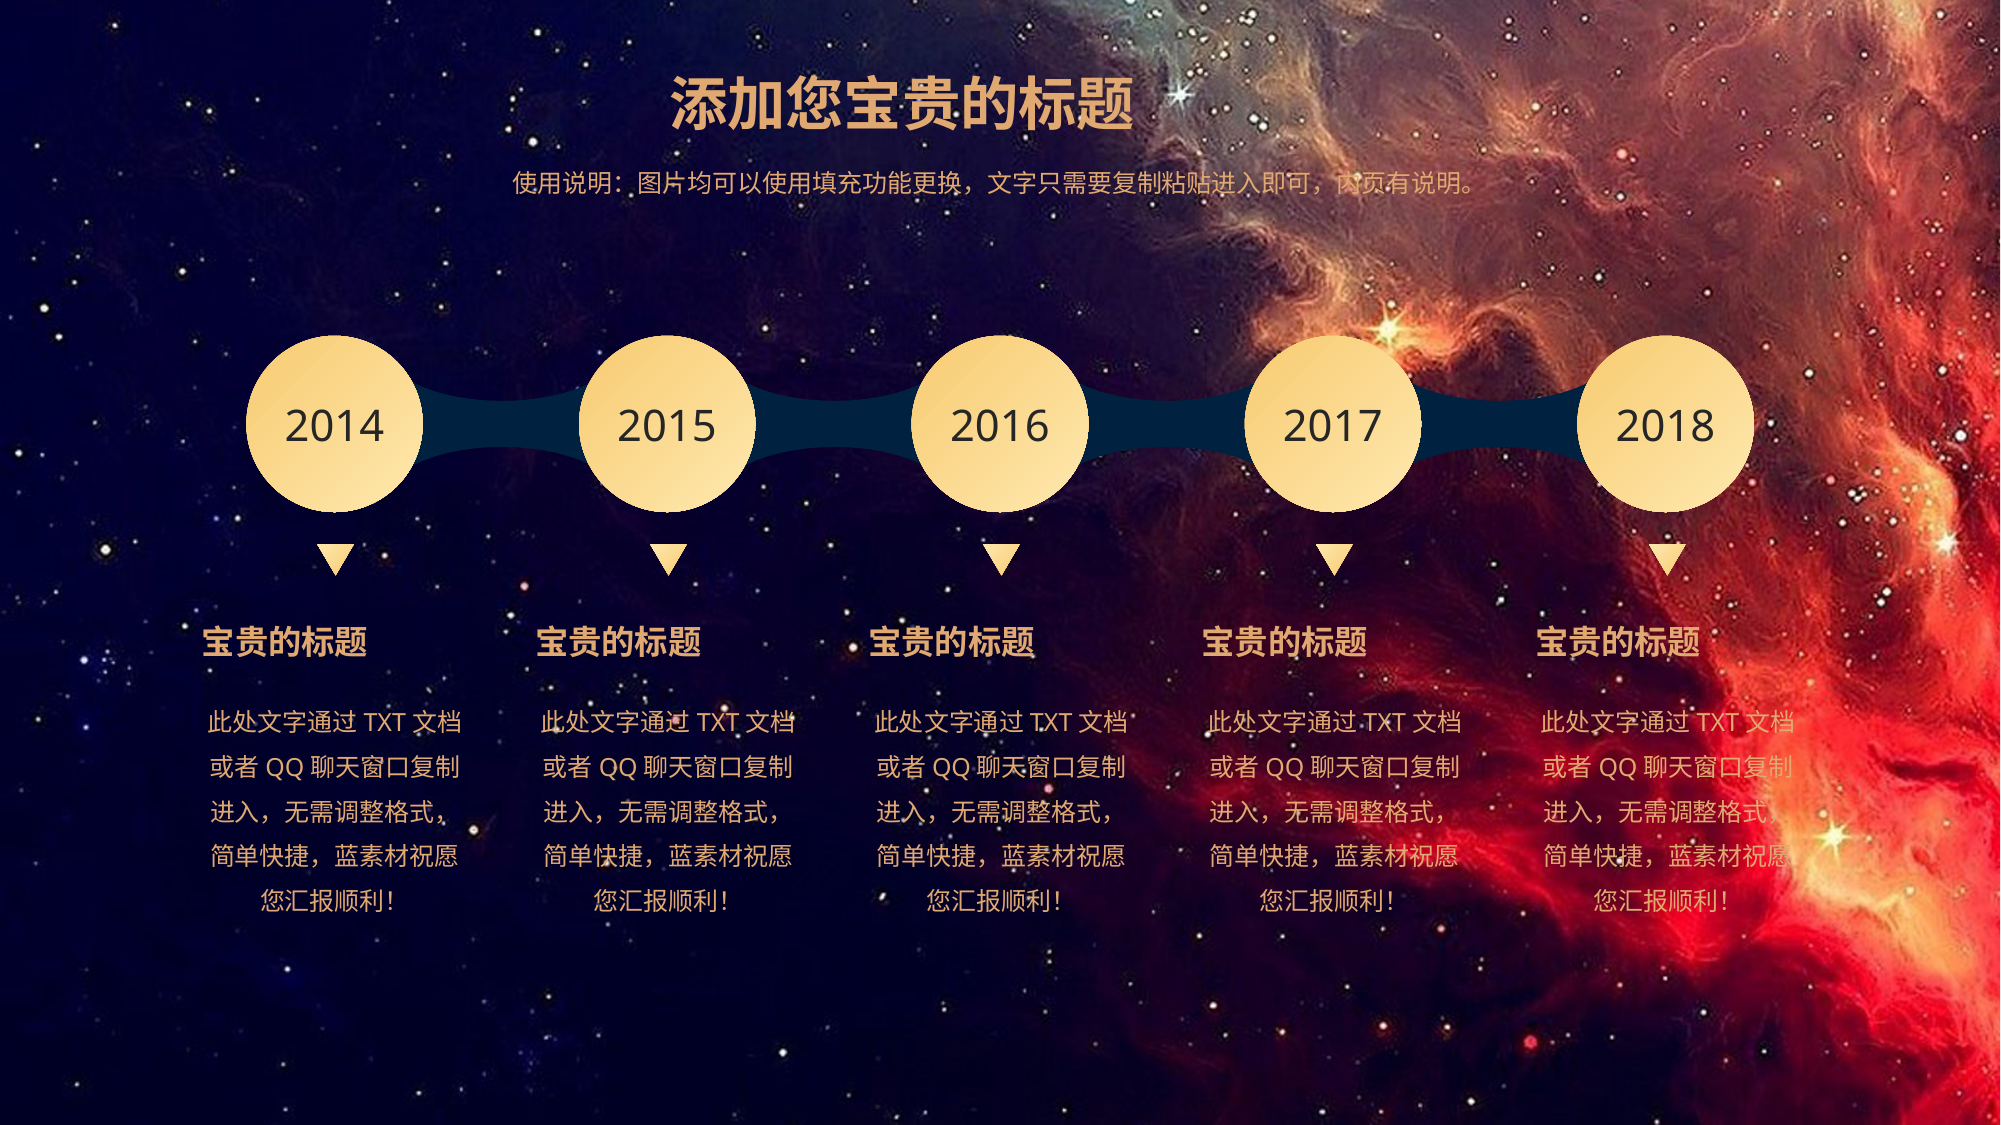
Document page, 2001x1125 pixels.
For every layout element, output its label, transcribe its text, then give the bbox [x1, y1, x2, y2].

text_box 2014 [245, 334, 424, 514]
text_box 添加您宝贵的标题 [654, 59, 1346, 145]
picture [0, 0, 2001, 1125]
text_box [1079, 381, 1253, 466]
text_box 此处文字通过TXT文档或者QQ聊天窗口复制进入，无需调整格式，简单快捷，蓝素材祝愿您汇报顺利！ [187, 683, 483, 924]
text_box [1647, 543, 1688, 578]
text_box [315, 543, 356, 578]
text_box [414, 381, 587, 466]
text_box 宝贵的标题 [1187, 613, 1483, 669]
text_box [648, 543, 689, 578]
text_box 宝贵的标题 [1520, 613, 1816, 669]
text_box 宝贵的标题 [853, 613, 1150, 669]
text_box [1314, 543, 1355, 578]
text_box 此处文字通过TXT文档或者QQ聊天窗口复制进入，无需调整格式，简单快捷，蓝素材祝愿您汇报顺利！ [1520, 683, 1816, 924]
text_box [1413, 382, 1586, 466]
text_box 此处文字通过TXT文档或者QQ聊天窗口复制进入，无需调整格式，简单快捷，蓝素材祝愿您汇报顺利！ [1187, 683, 1483, 924]
text_box 2015 [578, 334, 757, 514]
text_box 宝贵的标题 [187, 613, 483, 669]
text_box 此处文字通过TXT文档或者QQ聊天窗口复制进入，无需调整格式，简单快捷，蓝素材祝愿您汇报顺利！ [853, 683, 1150, 924]
text_box 宝贵的标题 [520, 613, 816, 669]
text_box [746, 381, 920, 467]
text_box 2016 [910, 334, 1090, 514]
text_box [981, 543, 1022, 578]
text_box 使用说明：图片均可以使用填充功能更换，文字只需要复制粘贴进入即可，内页有说明。 [402, 145, 1598, 206]
text_box 此处文字通过TXT文档或者QQ聊天窗口复制进入，无需调整格式，简单快捷，蓝素材祝愿您汇报顺利！ [520, 683, 816, 924]
text_box 2017 [1243, 334, 1423, 514]
text_box 2018 [1576, 334, 1755, 514]
